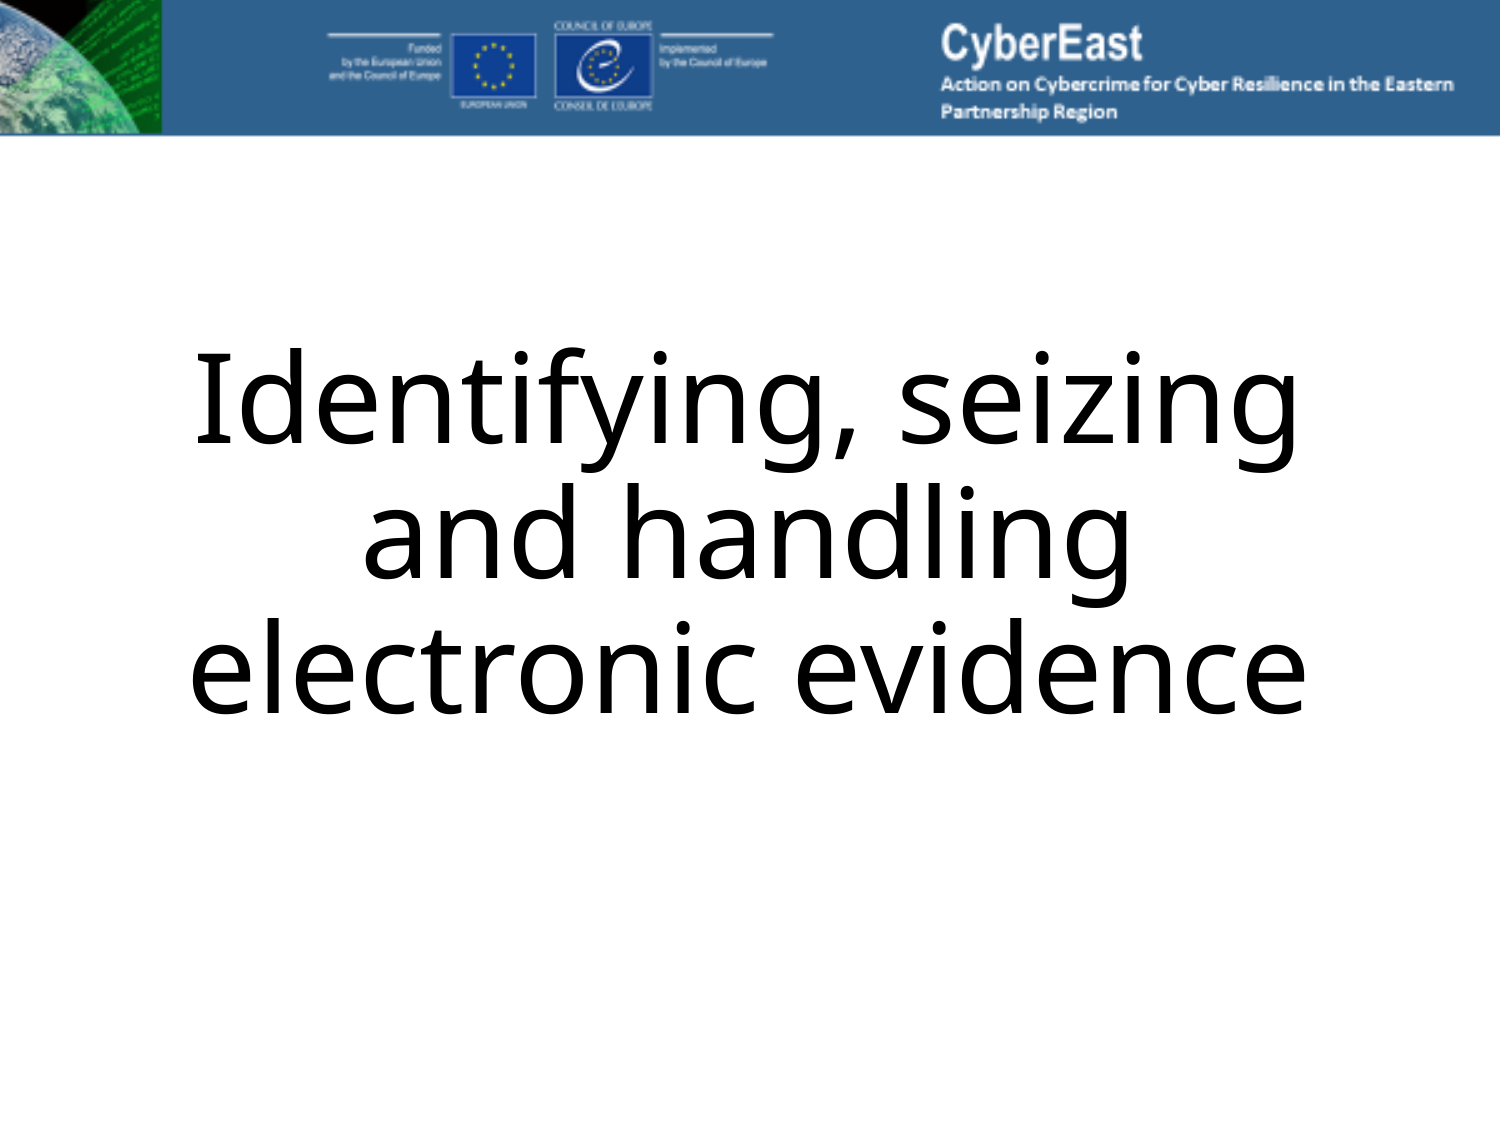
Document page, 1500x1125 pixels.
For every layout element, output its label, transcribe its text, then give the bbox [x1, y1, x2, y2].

picture [0, 0, 1500, 1125]
title Identifying, seizing and handling electronic evidence [102, 280, 1397, 749]
